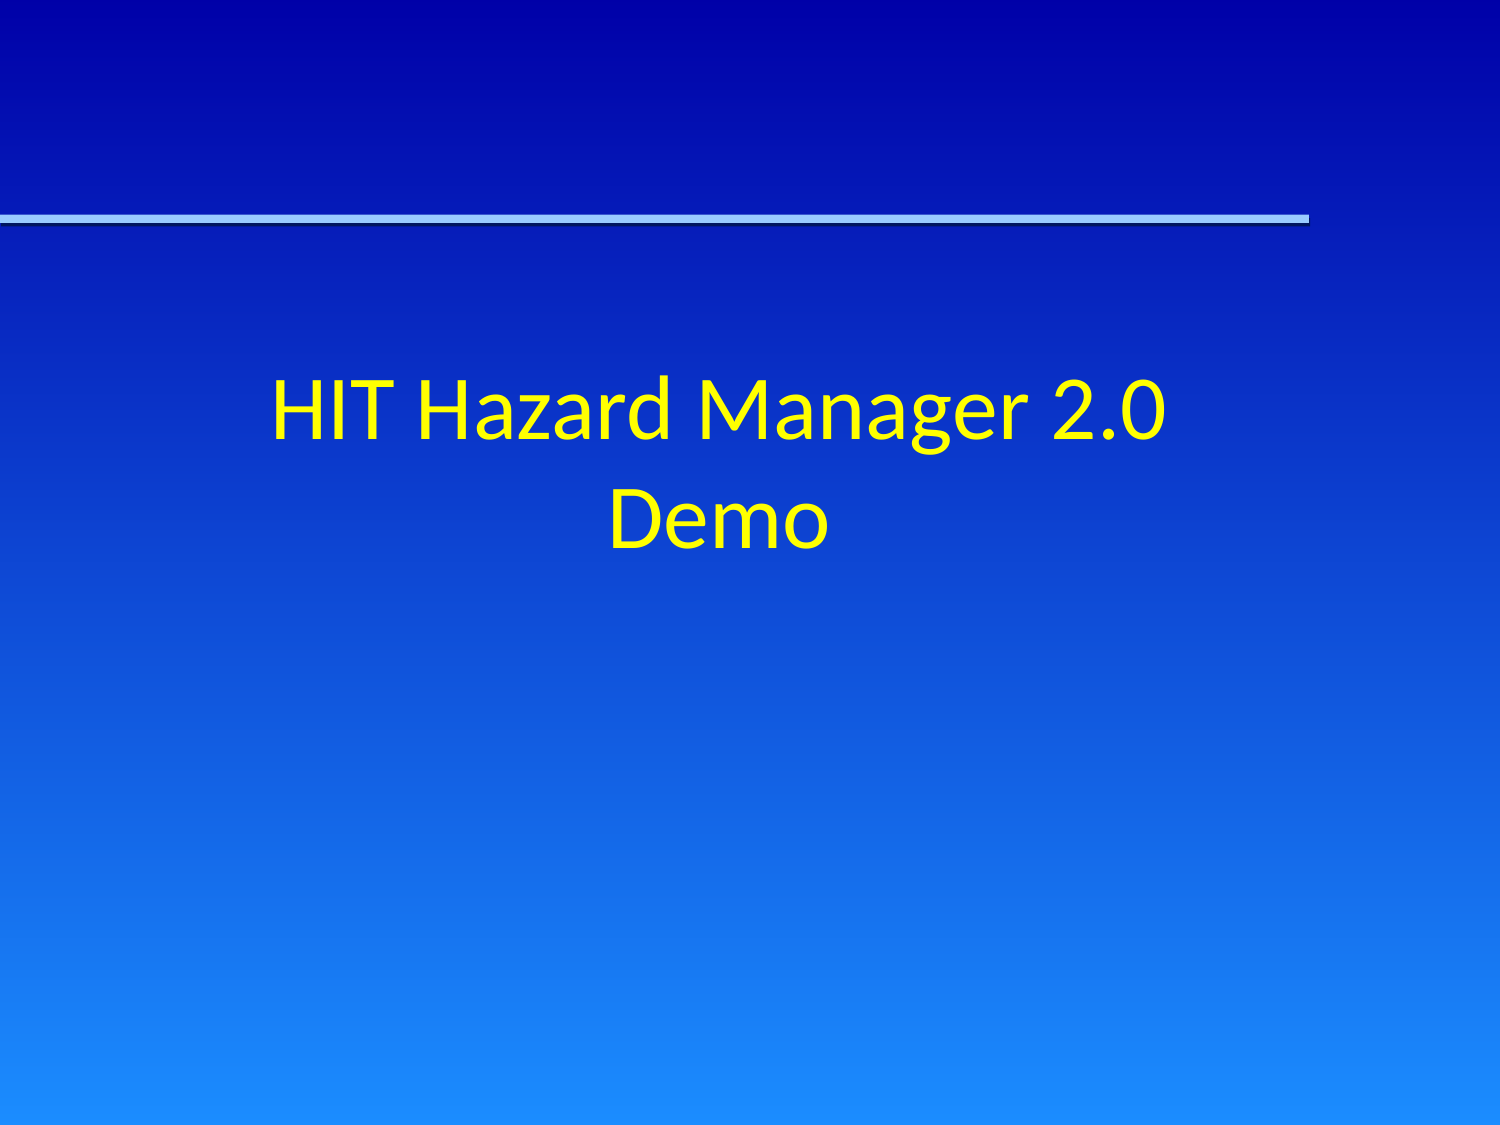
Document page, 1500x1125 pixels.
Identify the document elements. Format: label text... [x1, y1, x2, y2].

text_box HIT Hazard Manager 2.0 Demo [255, 340, 1183, 575]
